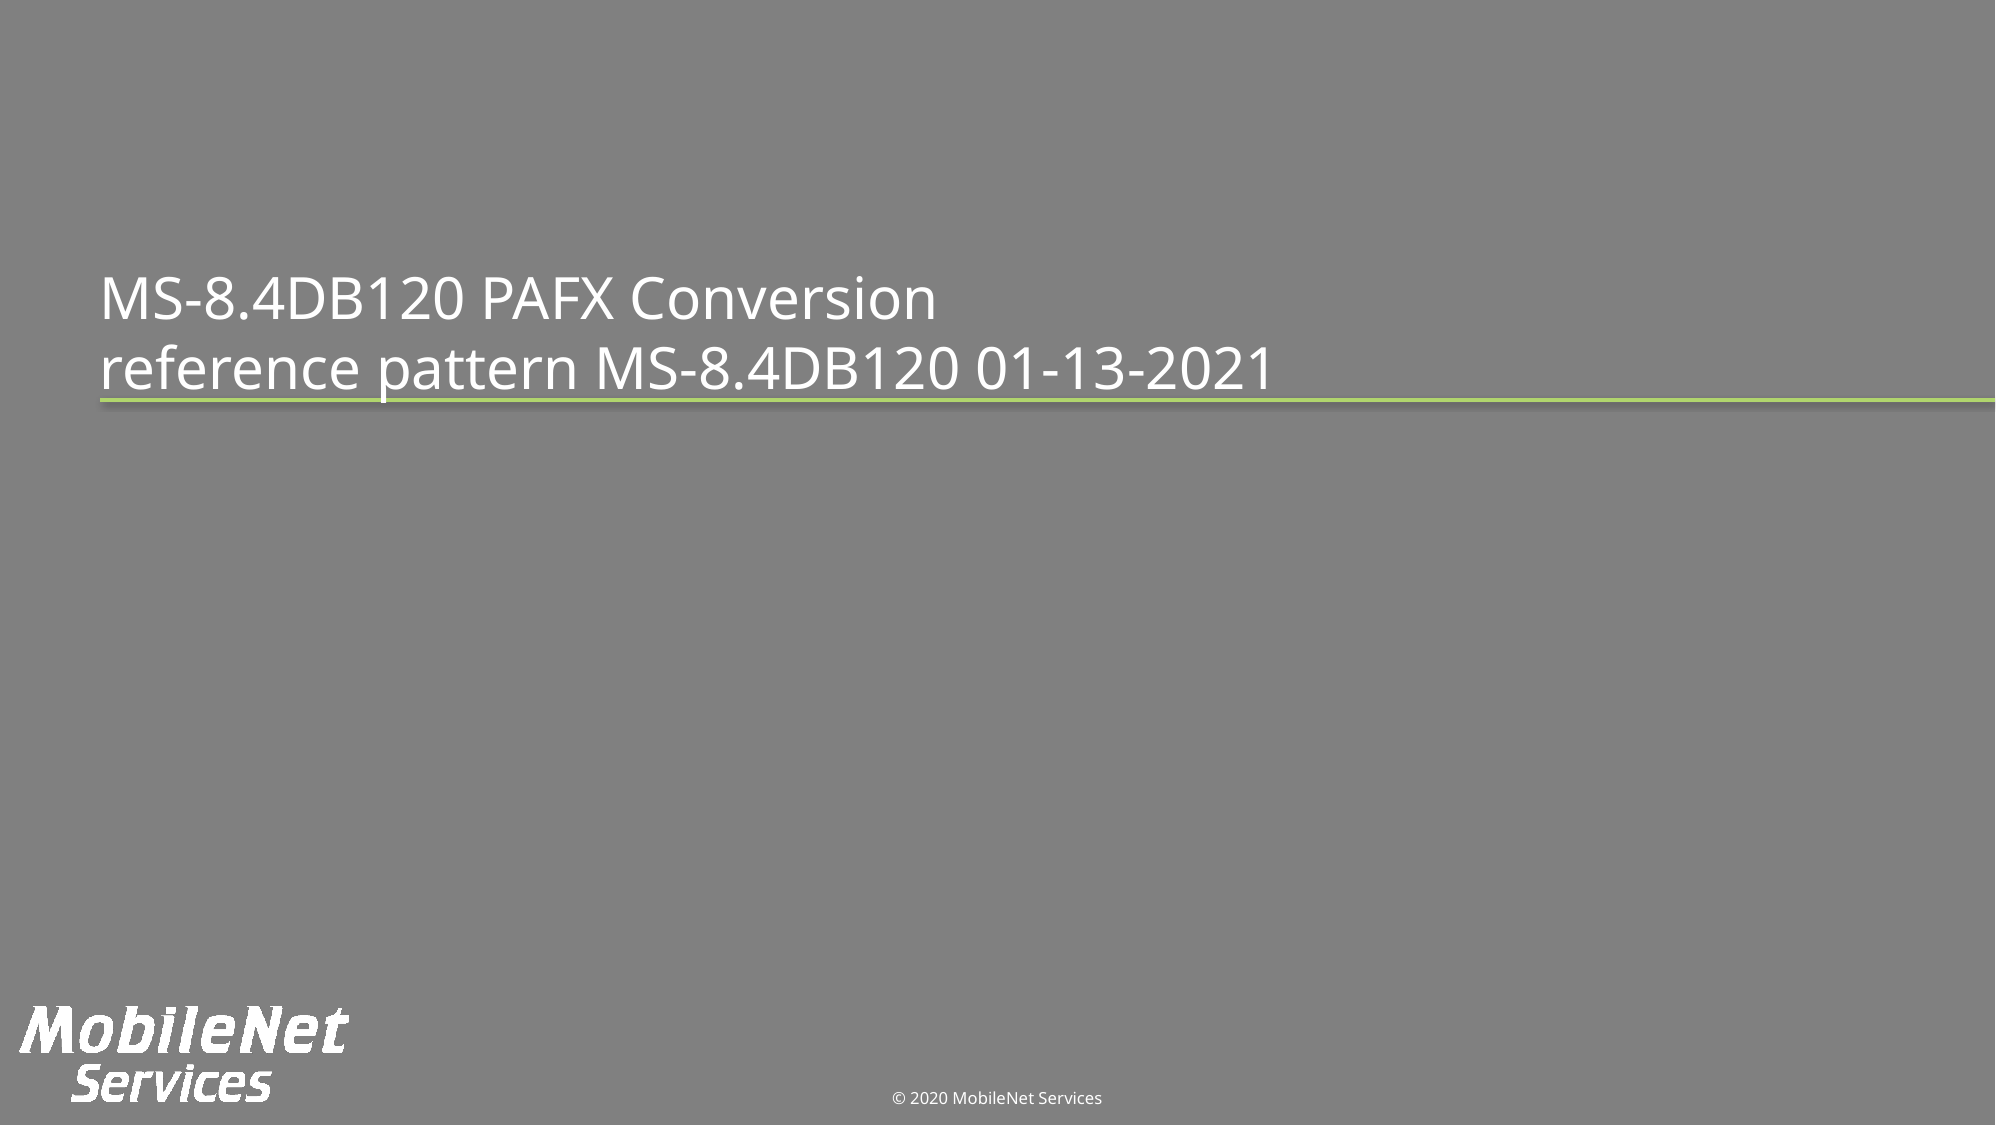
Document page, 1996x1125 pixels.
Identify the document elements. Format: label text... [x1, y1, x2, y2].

picture [6, 990, 360, 1120]
title MS-8.4DB120 PAFX Conversion reference pattern MS-8.4DB120 01-13-2021 [85, 237, 1881, 425]
